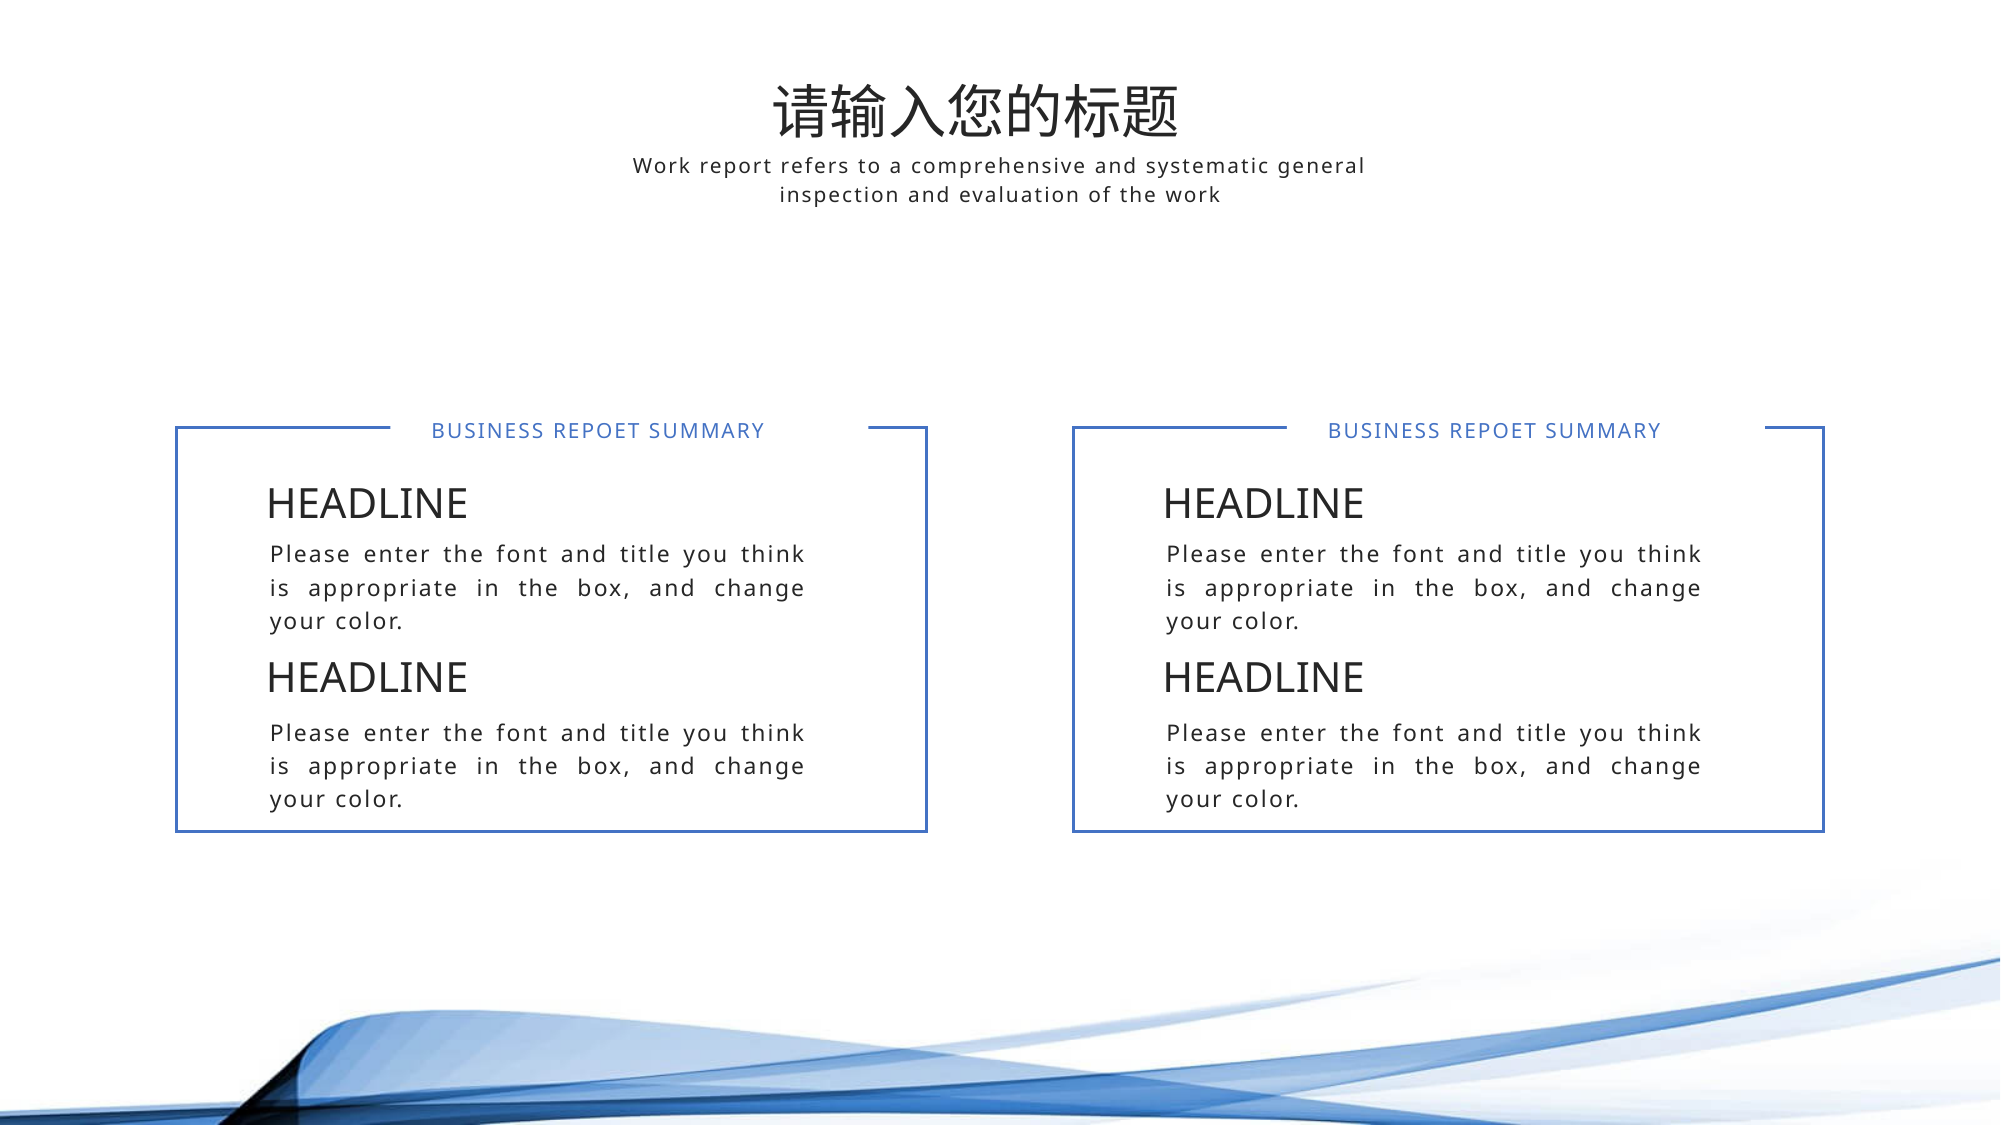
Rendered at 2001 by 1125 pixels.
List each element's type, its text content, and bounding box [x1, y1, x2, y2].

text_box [176, 406, 927, 832]
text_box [1073, 406, 1824, 832]
picture [0, 0, 2001, 1125]
text_box 请输入您的标题 [757, 67, 1243, 140]
text_box Work report refers to a comprehensive and systematic general inspection and evaluation of the work [561, 140, 1439, 214]
